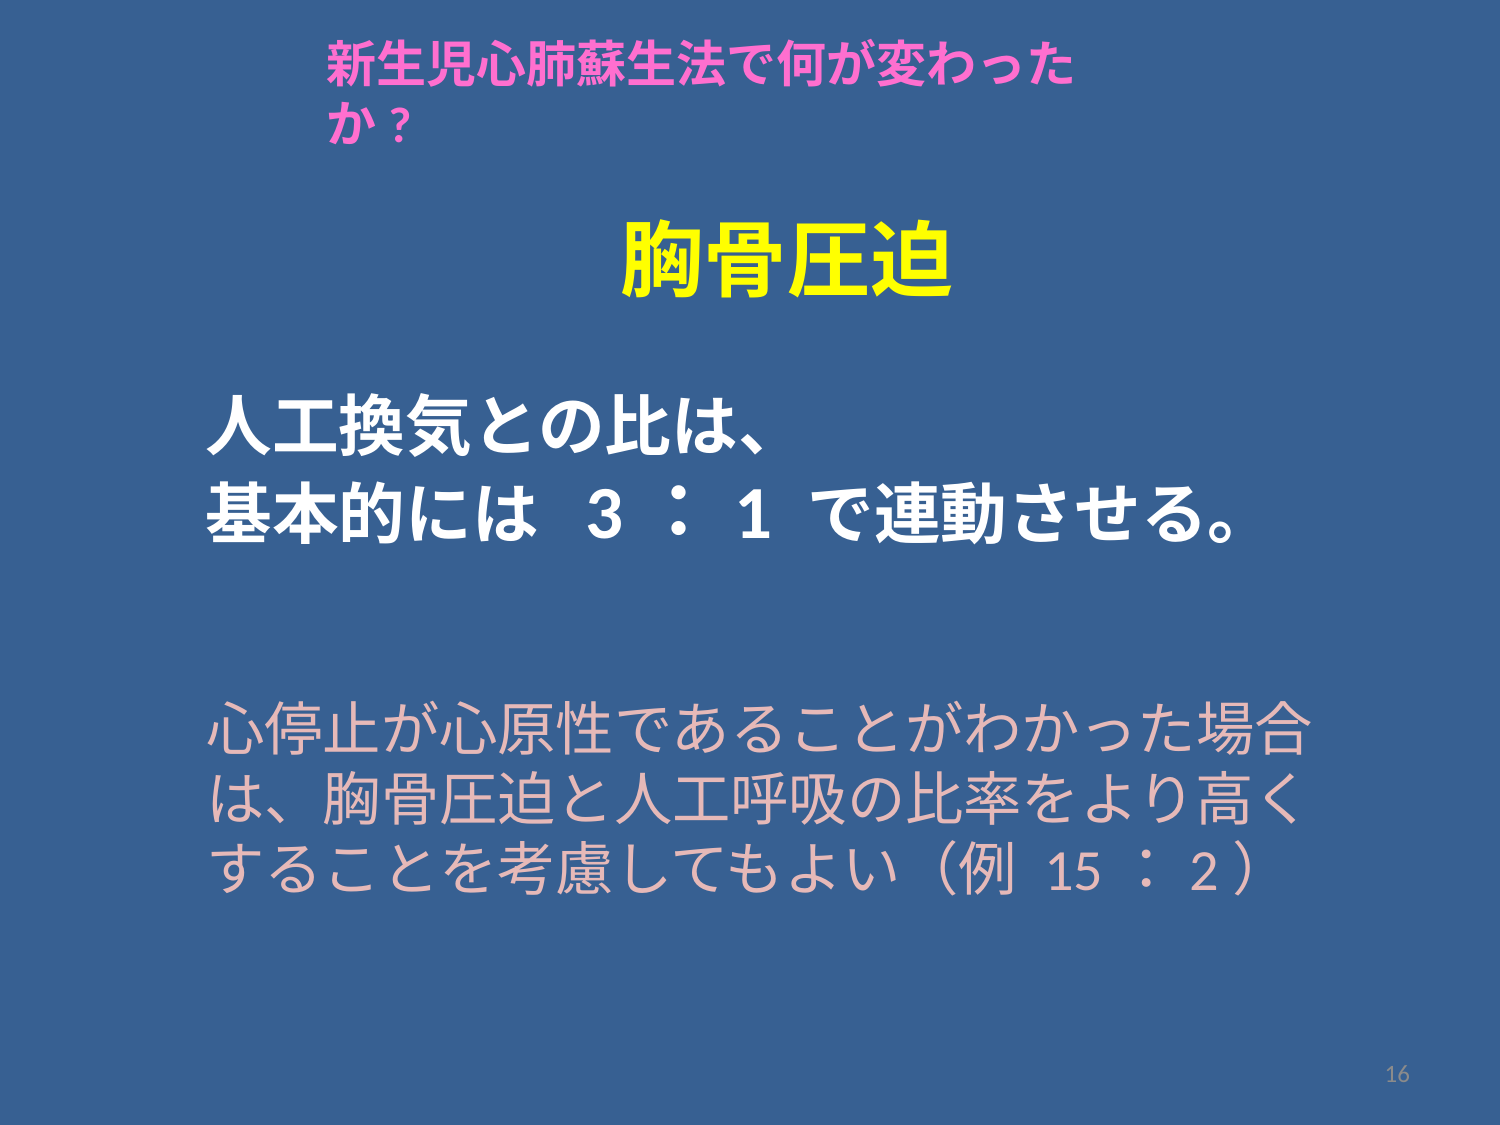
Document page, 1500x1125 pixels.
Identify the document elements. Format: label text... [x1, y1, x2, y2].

text_box 新生児心肺蘇生法で何が変わったか? [311, 24, 1175, 160]
slide_number 16 [1074, 1042, 1425, 1103]
text_box 人工換気との比は、 基本的には 3：1 で連動させる。 [190, 376, 1329, 561]
text_box 心停止が心原性であることがわかった場合は、胸骨圧迫と人工呼吸の比率をより高くすることを考慮してもよい（例 15：2） [199, 549, 1352, 1044]
text_box 胸骨圧迫 [74, 161, 1425, 307]
